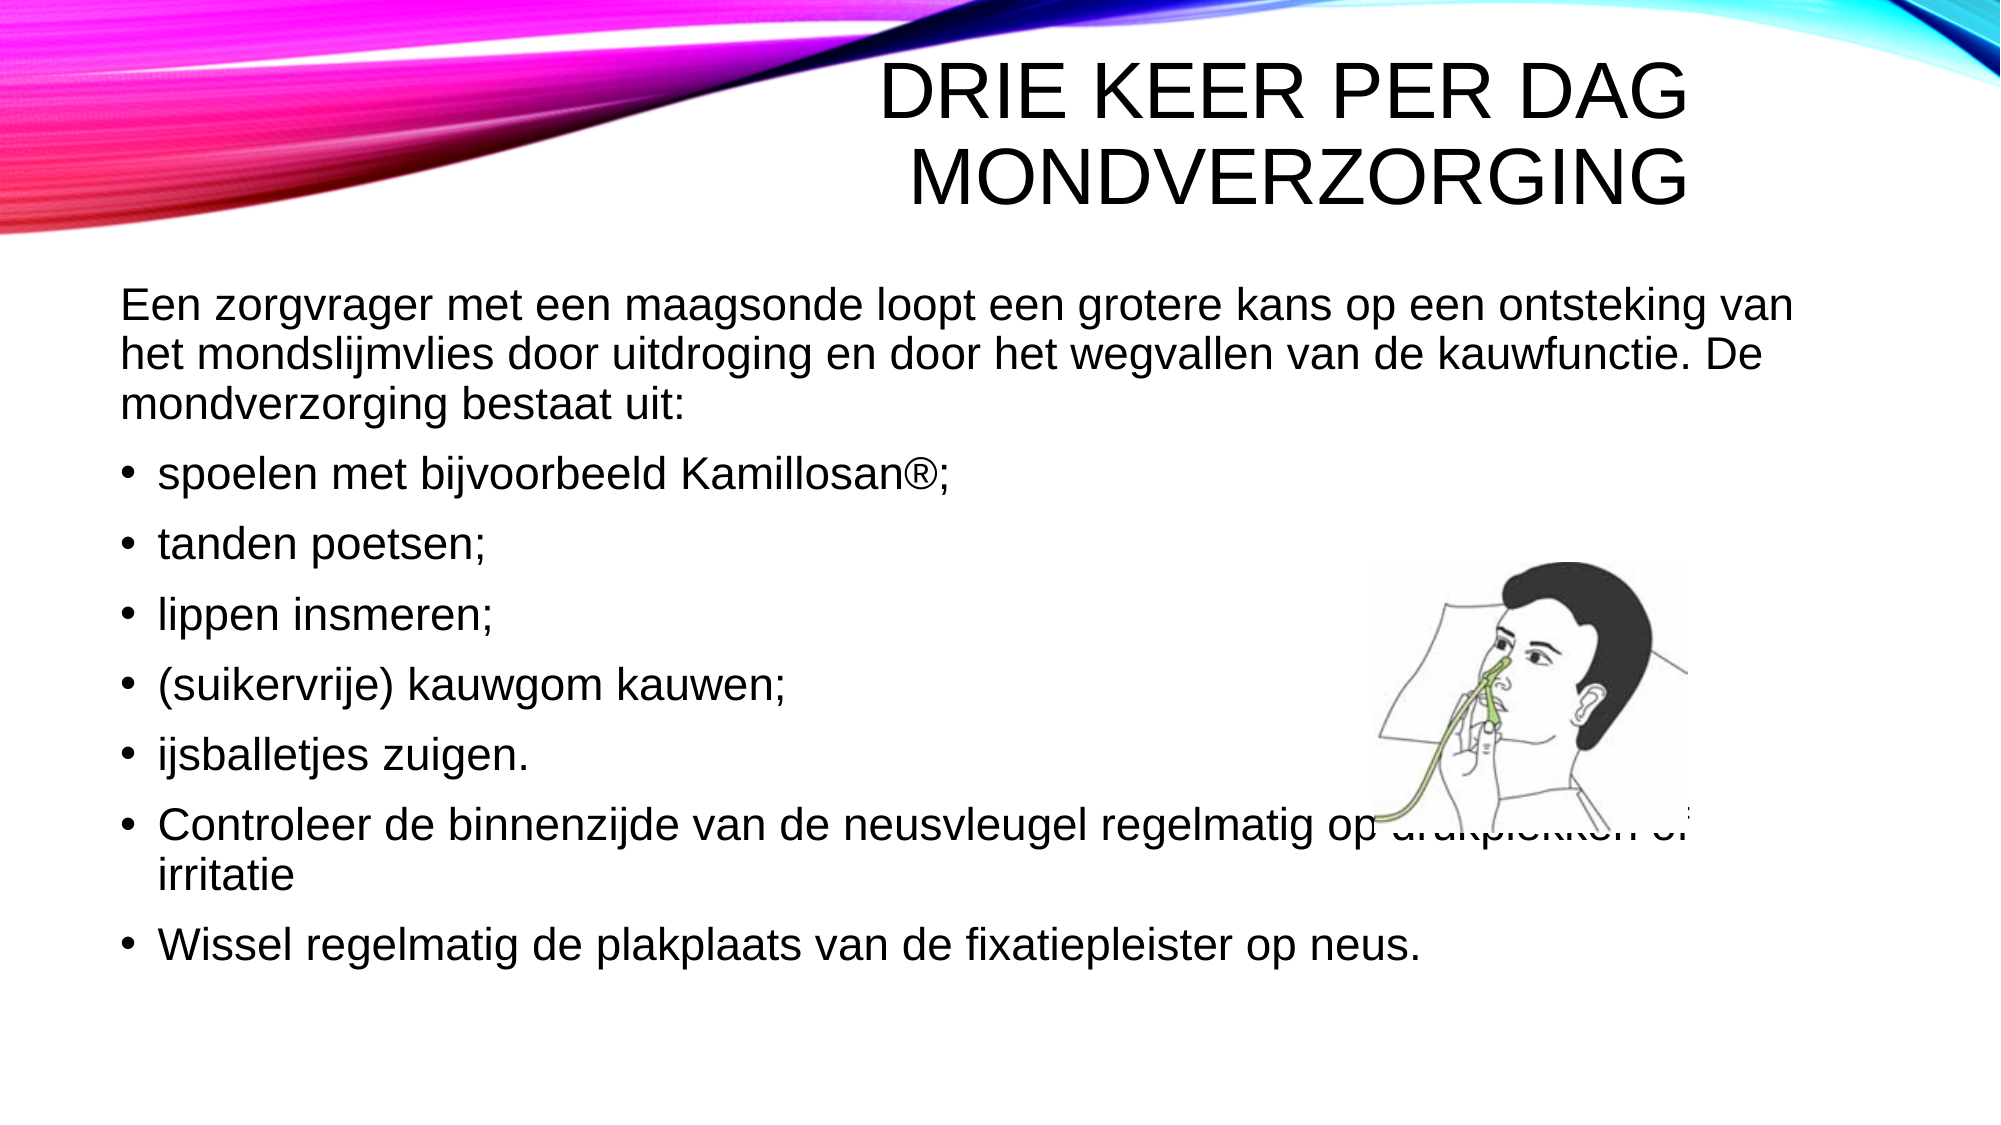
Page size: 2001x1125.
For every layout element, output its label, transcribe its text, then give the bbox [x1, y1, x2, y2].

picture [1910, 0, 2000, 45]
picture [1374, 562, 1688, 834]
picture [0, 0, 2000, 237]
title Drie keer per dag mondverzorging [680, 41, 1706, 230]
list Een zorgvrager met een maagsonde loopt een grotere kans op een ontsteking van het mondslijmvlies door uitdroging en door het wegvallen van de kauwfunctie. De mondverzorging bestaat uit: spoelen met bijvoorbeeld Kamillosan®; tanden poetsen; lippen insmeren; (suikervrije) kauwgom kauwen; ijsballetjes zuigen. Controleer de binnenzijde van de neusvleugel regelmatig op drukplekken of irritatie Wissel regelmatig de plakplaats van de fixatiepleister op neus. [105, 273, 1816, 1011]
picture [1890, 0, 2000, 75]
